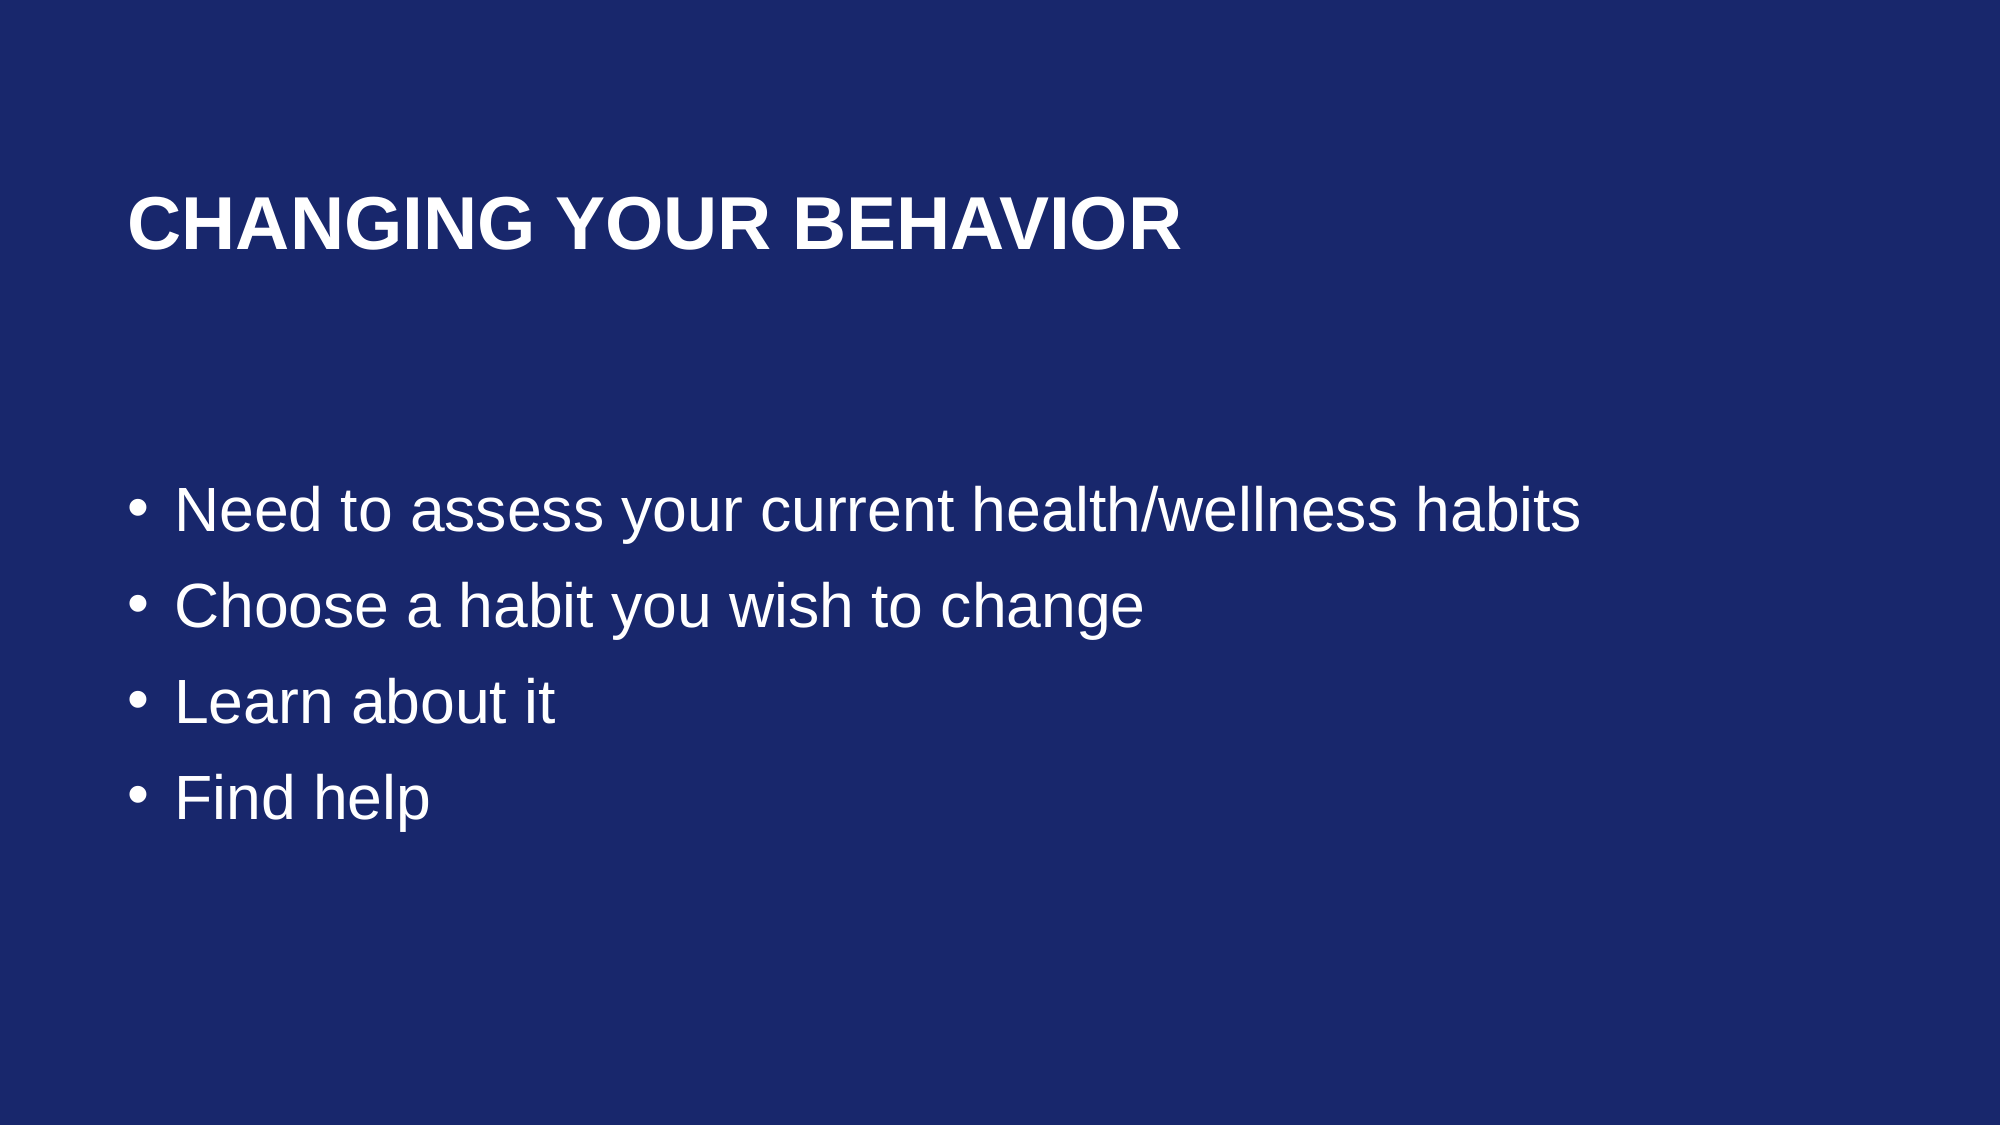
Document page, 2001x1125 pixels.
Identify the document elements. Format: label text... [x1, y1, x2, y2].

list Need to assess your current health/wellness habits Choose a habit you wish to change Learn about it Find help [112, 351, 1775, 950]
title Changing your Behavior [112, 99, 1775, 339]
